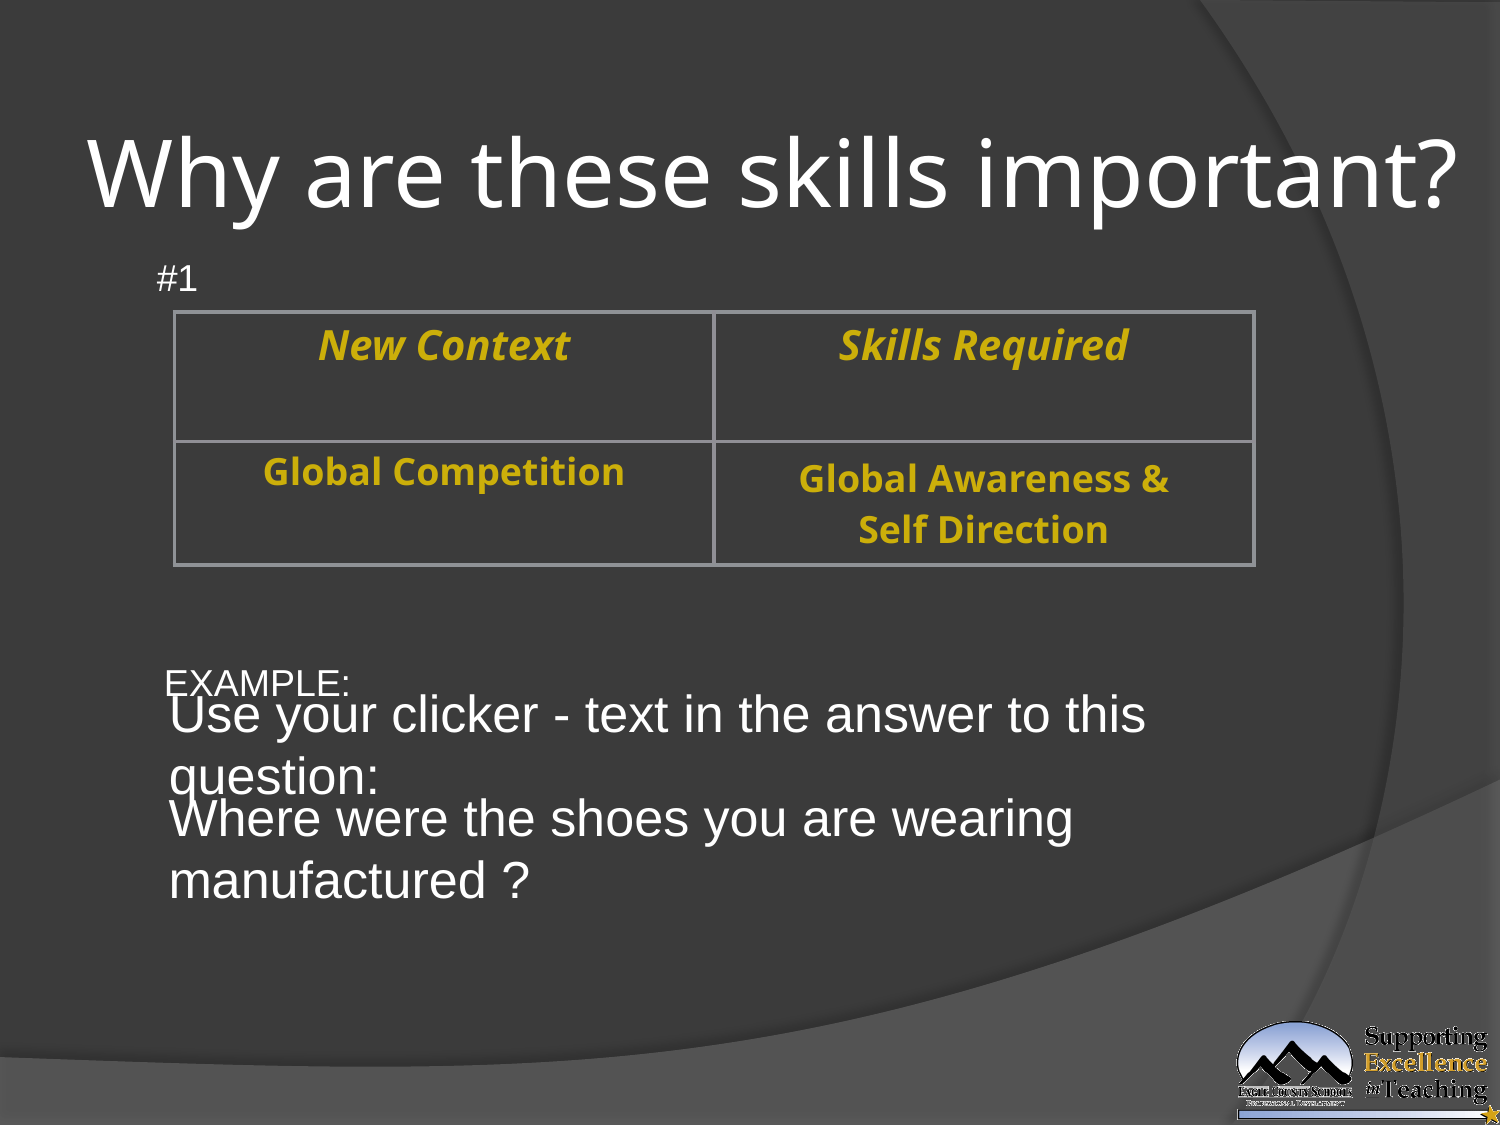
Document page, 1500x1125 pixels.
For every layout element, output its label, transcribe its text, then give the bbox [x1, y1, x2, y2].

text_box EXAMPLE: [163, 658, 362, 704]
table_cell Global Competition [176, 443, 712, 563]
picture [1236, 1020, 1500, 1125]
table_cell Global Awareness & Self Direction [716, 443, 1252, 563]
text_box Where were the shoes you are wearing manufactured ? [168, 777, 1335, 917]
table_header New Context [176, 314, 712, 440]
text_box Use your clicker - text in the answer to this question: [168, 705, 1335, 777]
title Why are these skills important? [32, 29, 1471, 311]
table_header Skills Required [716, 314, 1252, 440]
text_box #1 [156, 254, 199, 300]
